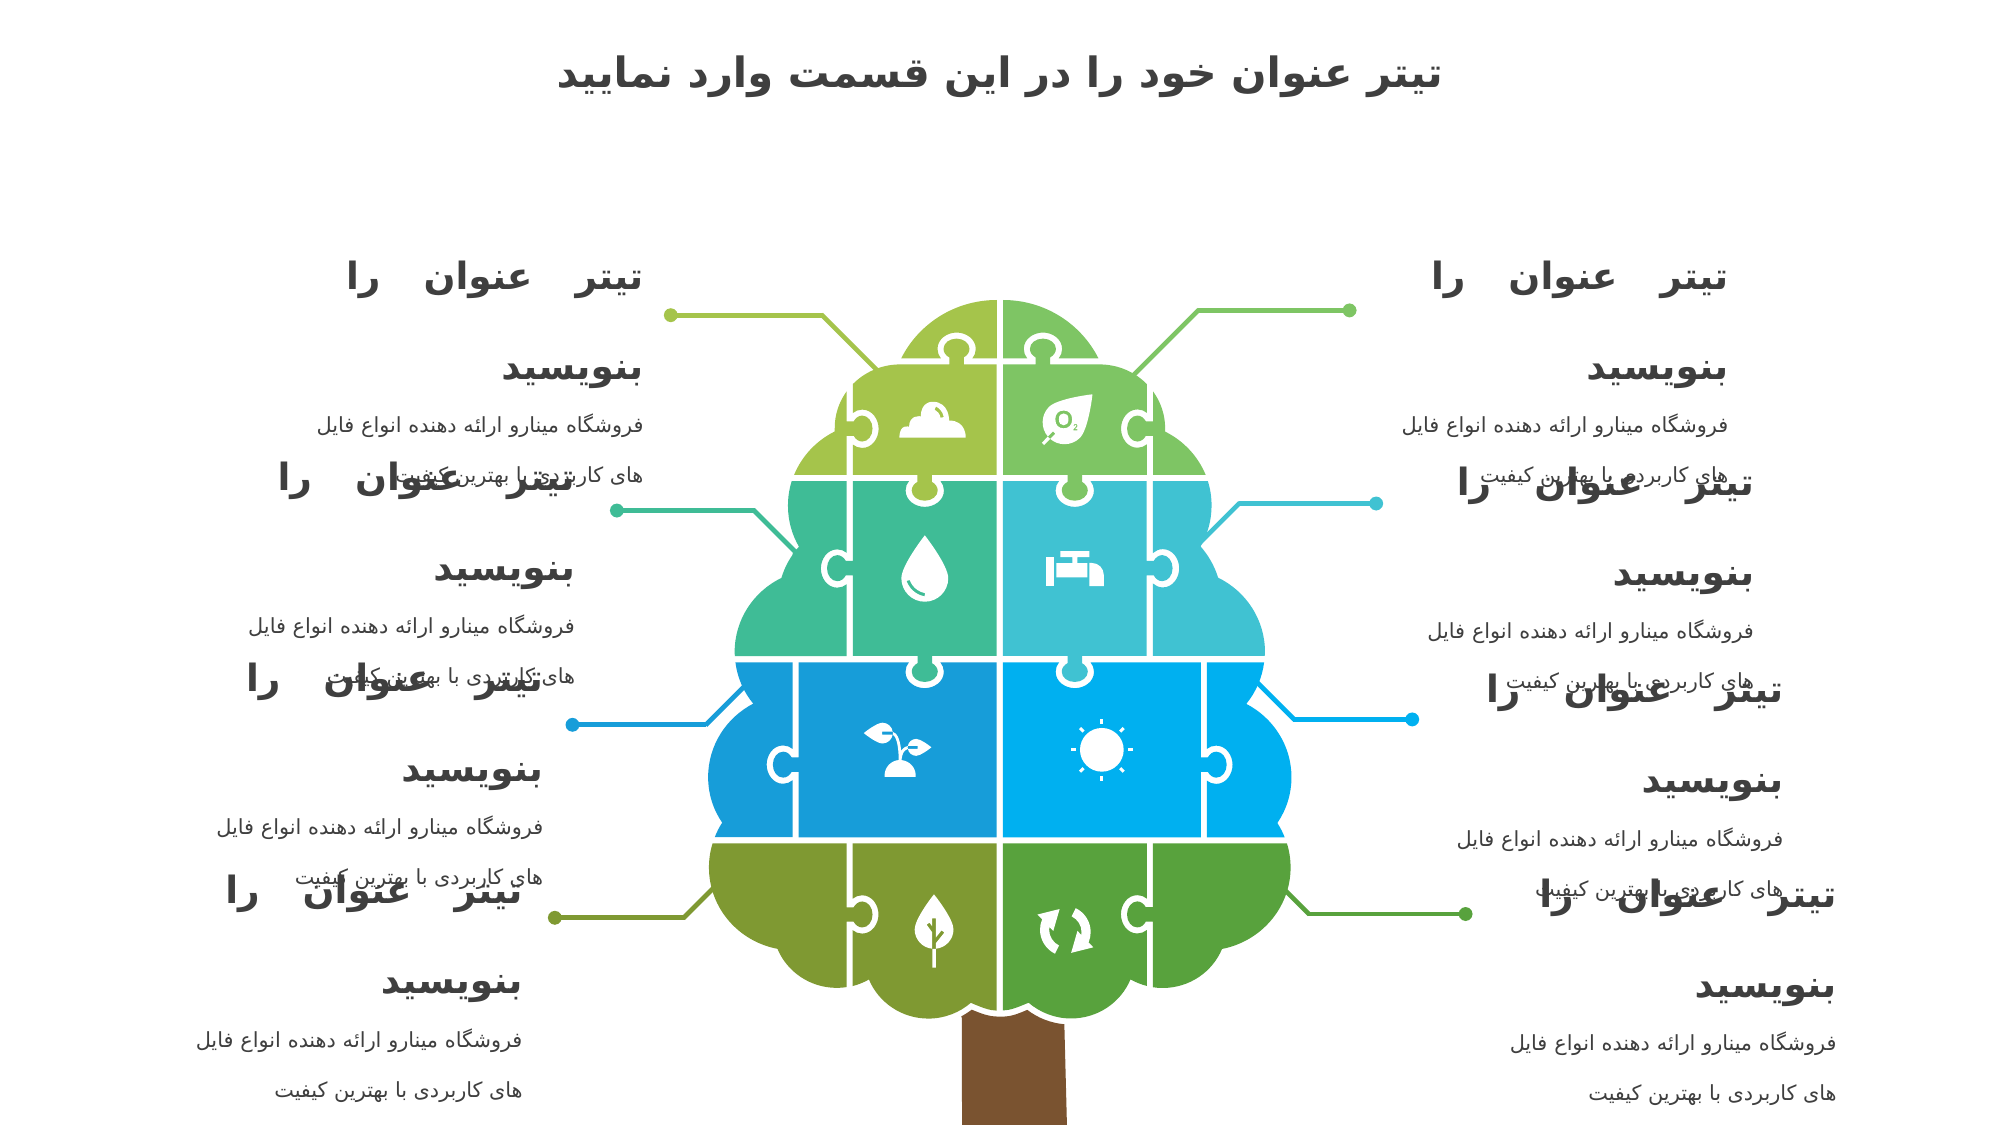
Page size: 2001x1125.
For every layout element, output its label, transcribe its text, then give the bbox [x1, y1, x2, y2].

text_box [1193, 502, 1377, 549]
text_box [554, 870, 731, 919]
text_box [1125, 309, 1350, 383]
text_box [1002, 843, 1147, 1019]
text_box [1041, 394, 1093, 446]
text_box [852, 338, 997, 501]
text_box [1127, 391, 1206, 475]
text_box [827, 481, 997, 682]
text_box [1127, 843, 1291, 988]
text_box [1246, 672, 1413, 720]
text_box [1045, 551, 1104, 587]
text_box [1003, 299, 1099, 359]
text_box تیتر عنوان را بنویسید فروشگاه مینارو ارائه دهنده انواع فایل های کاربردی با بهترین کیفیت [1494, 817, 1852, 1113]
text_box [1002, 662, 1227, 838]
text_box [616, 509, 800, 556]
text_box [708, 843, 873, 988]
text_box تیتر عنوان را بنویسید فروشگاه مینارو ارائه دهنده انواع فایل های کاربردی با بهترین کیفیت [1386, 199, 1744, 495]
text_box تیتر عنوان را بنویسید فروشگاه مینارو ارائه دهنده انواع فایل های کاربردی با بهترین کیفیت [1441, 613, 1799, 908]
text_box [1002, 481, 1173, 682]
text_box [901, 535, 949, 602]
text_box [670, 314, 889, 382]
text_box [1003, 338, 1147, 501]
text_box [1037, 908, 1094, 954]
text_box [572, 677, 754, 726]
text_box تیتر عنوان را بنویسید فروشگاه مینارو ارائه دهنده انواع فایل های کاربردی با بهترین کیفیت [1412, 405, 1769, 701]
text_box [794, 391, 873, 475]
text_box تیتر عنوان را بنویسید فروشگاه مینارو ارائه دهنده انواع فایل های کاربردی با بهترین کیفیت [201, 601, 559, 896]
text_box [1071, 718, 1133, 781]
text_box تیتر عنوان خود را در این قسمت وارد نمایید [0, 13, 2000, 104]
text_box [914, 894, 954, 968]
text_box [734, 481, 847, 657]
text_box تیتر عنوان را بنویسید فروشگاه مینارو ارائه دهنده انواع فایل های کاربردی با بهترین کیفیت [301, 199, 659, 495]
text_box [772, 662, 997, 838]
text_box [1206, 662, 1292, 838]
text_box [901, 299, 997, 359]
text_box [899, 401, 966, 438]
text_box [1261, 866, 1466, 915]
text_box تیتر عنوان را بنویسید فروشگاه مینارو ارائه دهنده انواع فایل های کاربردی با بهترین کیفیت [180, 813, 538, 1109]
text_box [852, 843, 997, 1019]
text_box تیتر عنوان را بنویسید فروشگاه مینارو ارائه دهنده انواع فایل های کاربردی با بهترین کیفیت [233, 400, 590, 696]
text_box [1152, 481, 1265, 656]
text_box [863, 722, 932, 777]
text_box [961, 1009, 1067, 1125]
text_box [708, 662, 793, 838]
